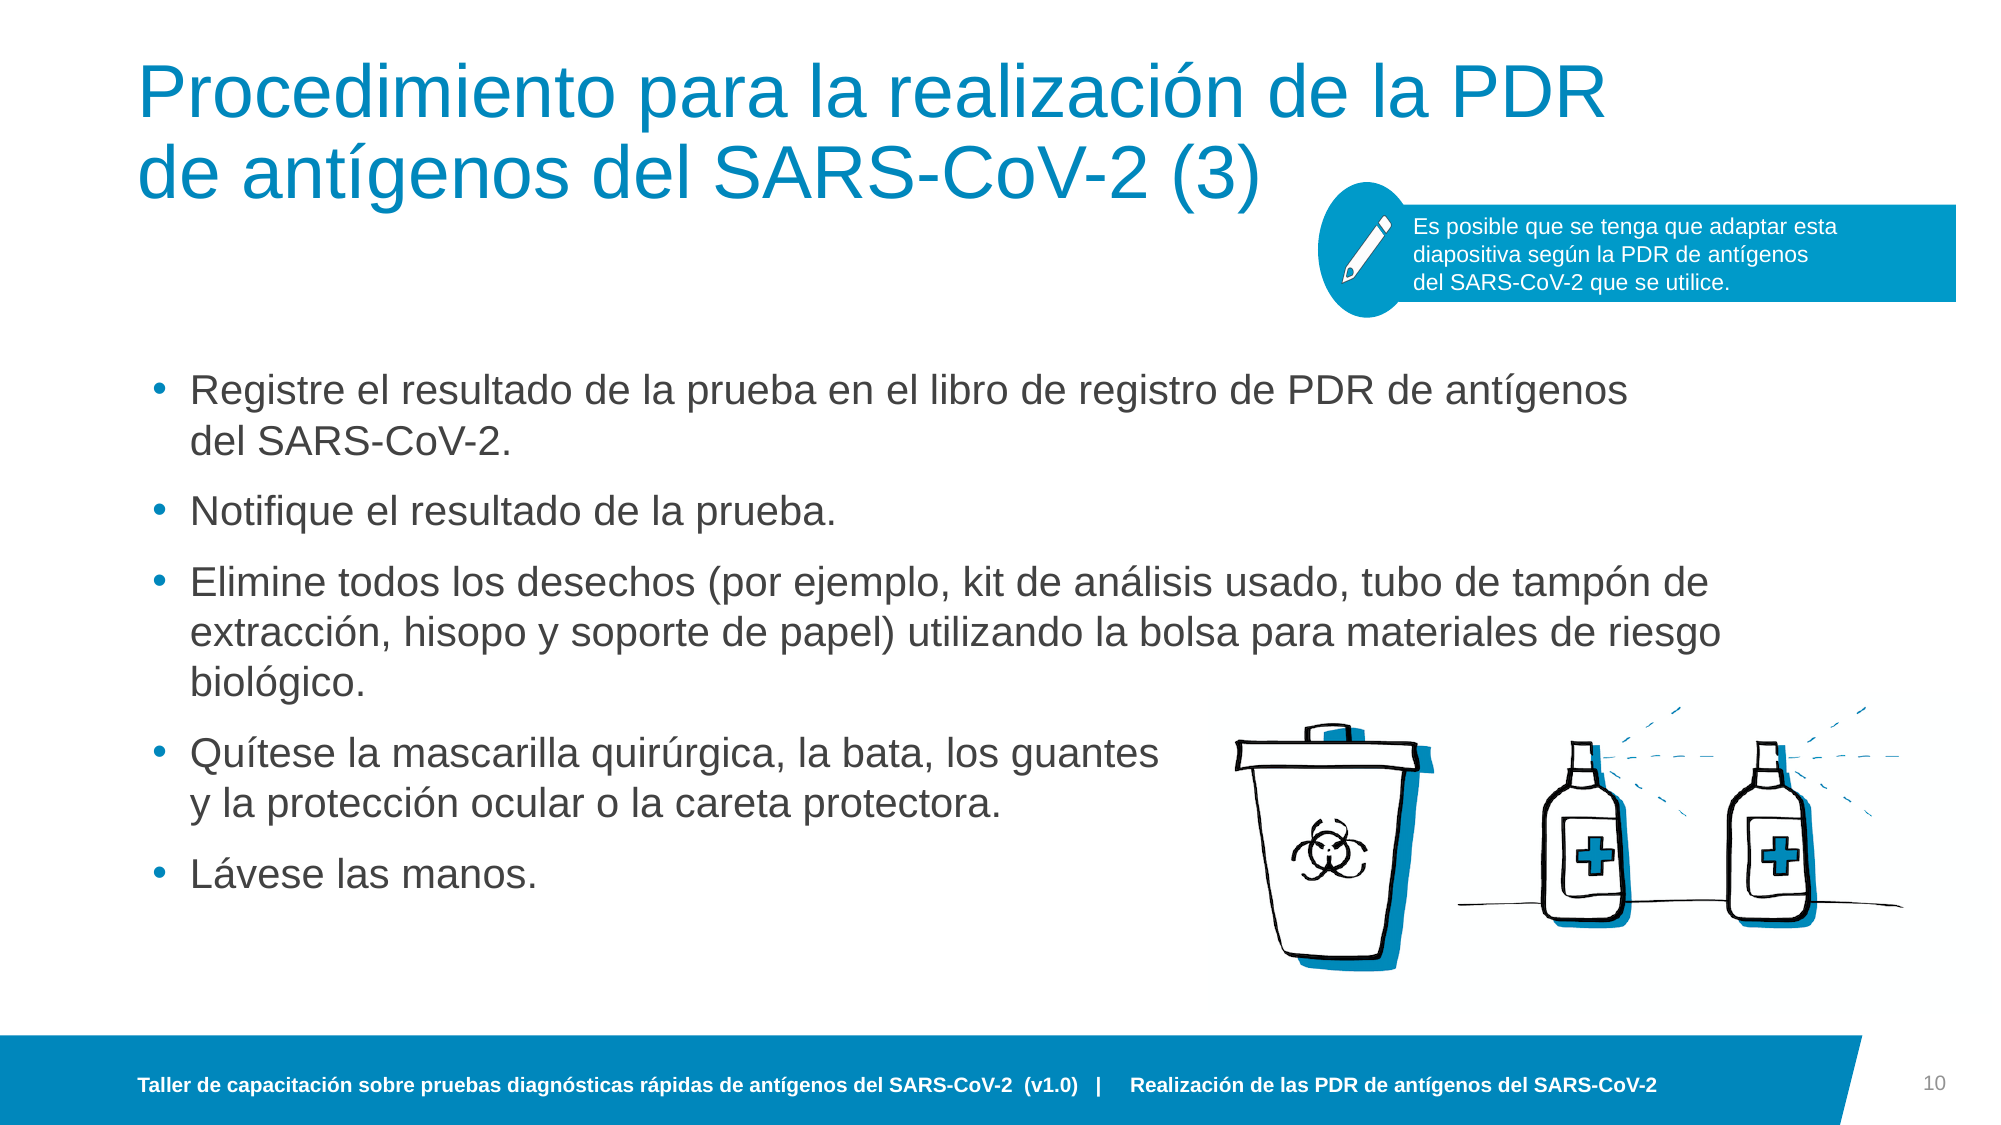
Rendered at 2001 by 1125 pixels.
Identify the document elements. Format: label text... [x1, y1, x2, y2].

picture [1208, 691, 1992, 1014]
footer Taller de capacitación sobre pruebas diagnósticas rápidas de antígenos del SARS-CoV-2 (v1.0) | Realización de las PDR de antígenos del SARS-CoV-2 [137, 1042, 1715, 1125]
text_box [1317, 182, 1956, 318]
title Procedimiento para la realización de la PDR de antígenos del SARS-CoV-2 (3) [137, 59, 1863, 215]
list Registre el resultado de la prueba en el libro de registro de PDR de antígenos del SARS-CoV-2. Notifique el resultado de la prueba. Elimine todos los desechos (por ejemplo, kit de análisis usado, tubo de tampón de extracción, hisopo y soporte de papel) utilizando la bolsa para materiales de riesgo biológico. Quítese la mascarilla quirúrgica, la bata, los guantes y la protección ocular o la careta protectora. Lávese las manos. [137, 284, 1863, 1014]
slide_number 10 [1862, 1035, 1947, 1125]
